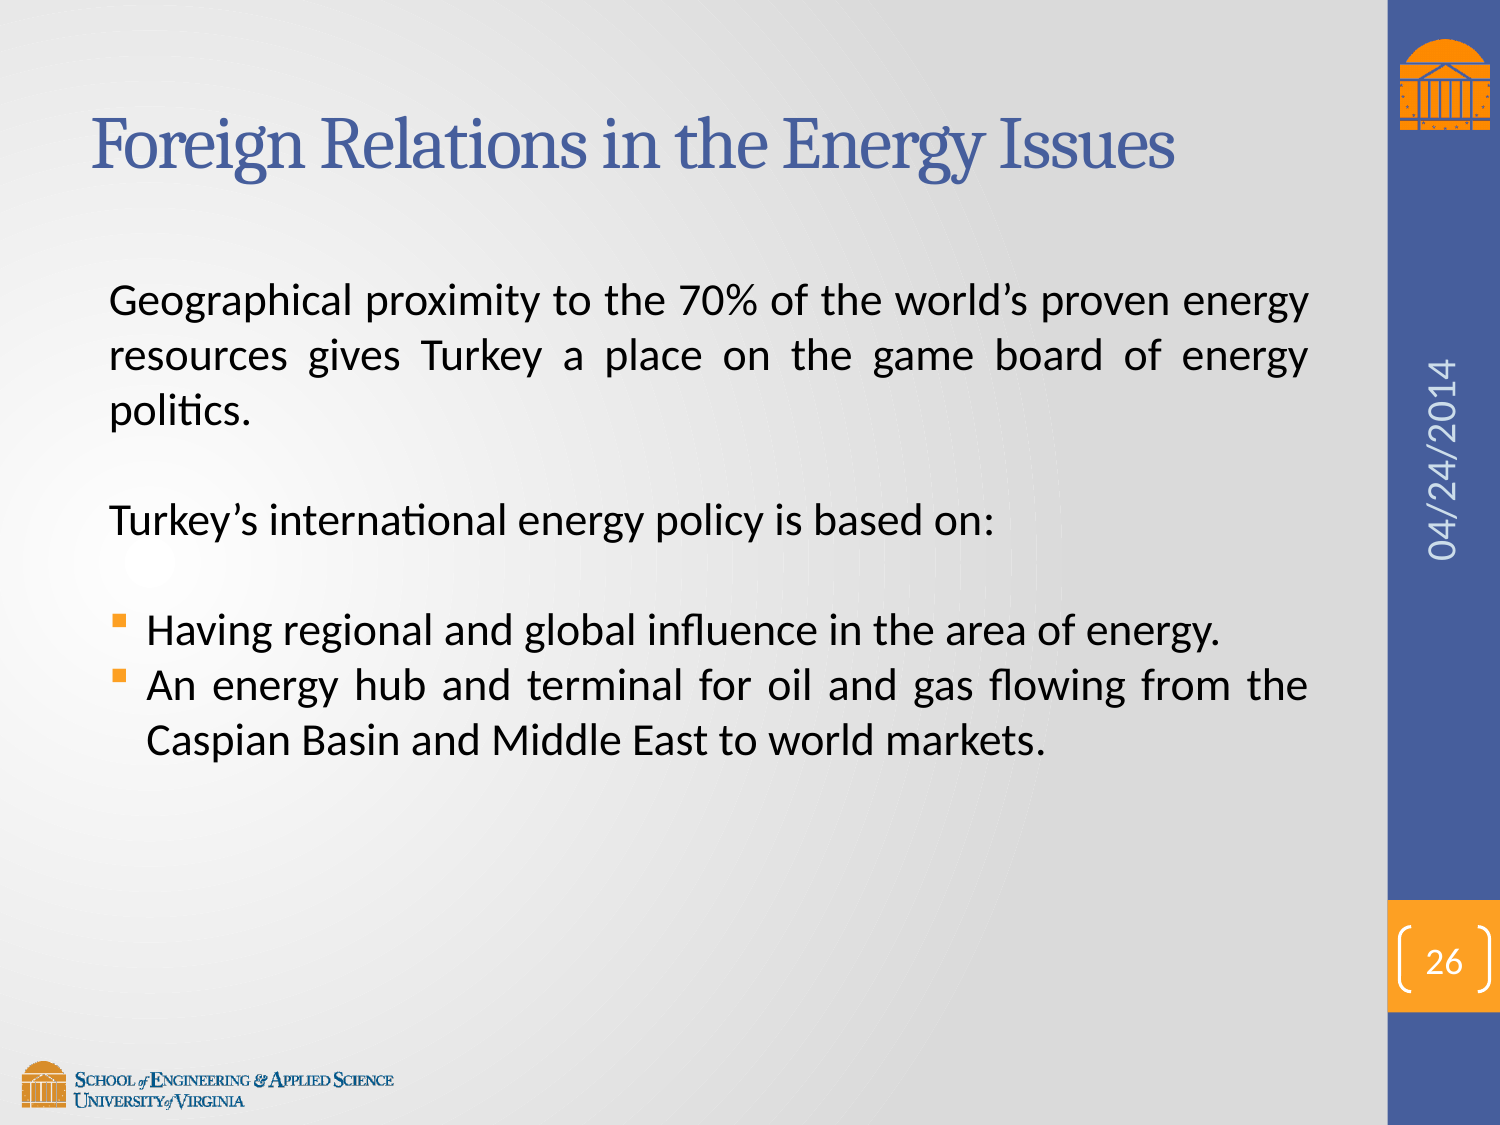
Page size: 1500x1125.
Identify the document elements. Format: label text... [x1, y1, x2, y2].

picture [21, 1061, 394, 1110]
list Geographical proximity to the 70% of the world’s proven energy resources gives Turkey a place on the game board of energy politics. Turkey’s international energy policy is based on: Having regional and global influence in the area of energy. An energy hub and terminal for oil and gas flowing from the Caspian Basin and Middle East to world markets. [75, 262, 1325, 1050]
title Foreign Relations in the Energy Issues [75, 45, 1325, 233]
picture [1400, 39, 1490, 130]
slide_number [1408, 317, 1469, 577]
slide_number 26 [1397, 925, 1492, 994]
